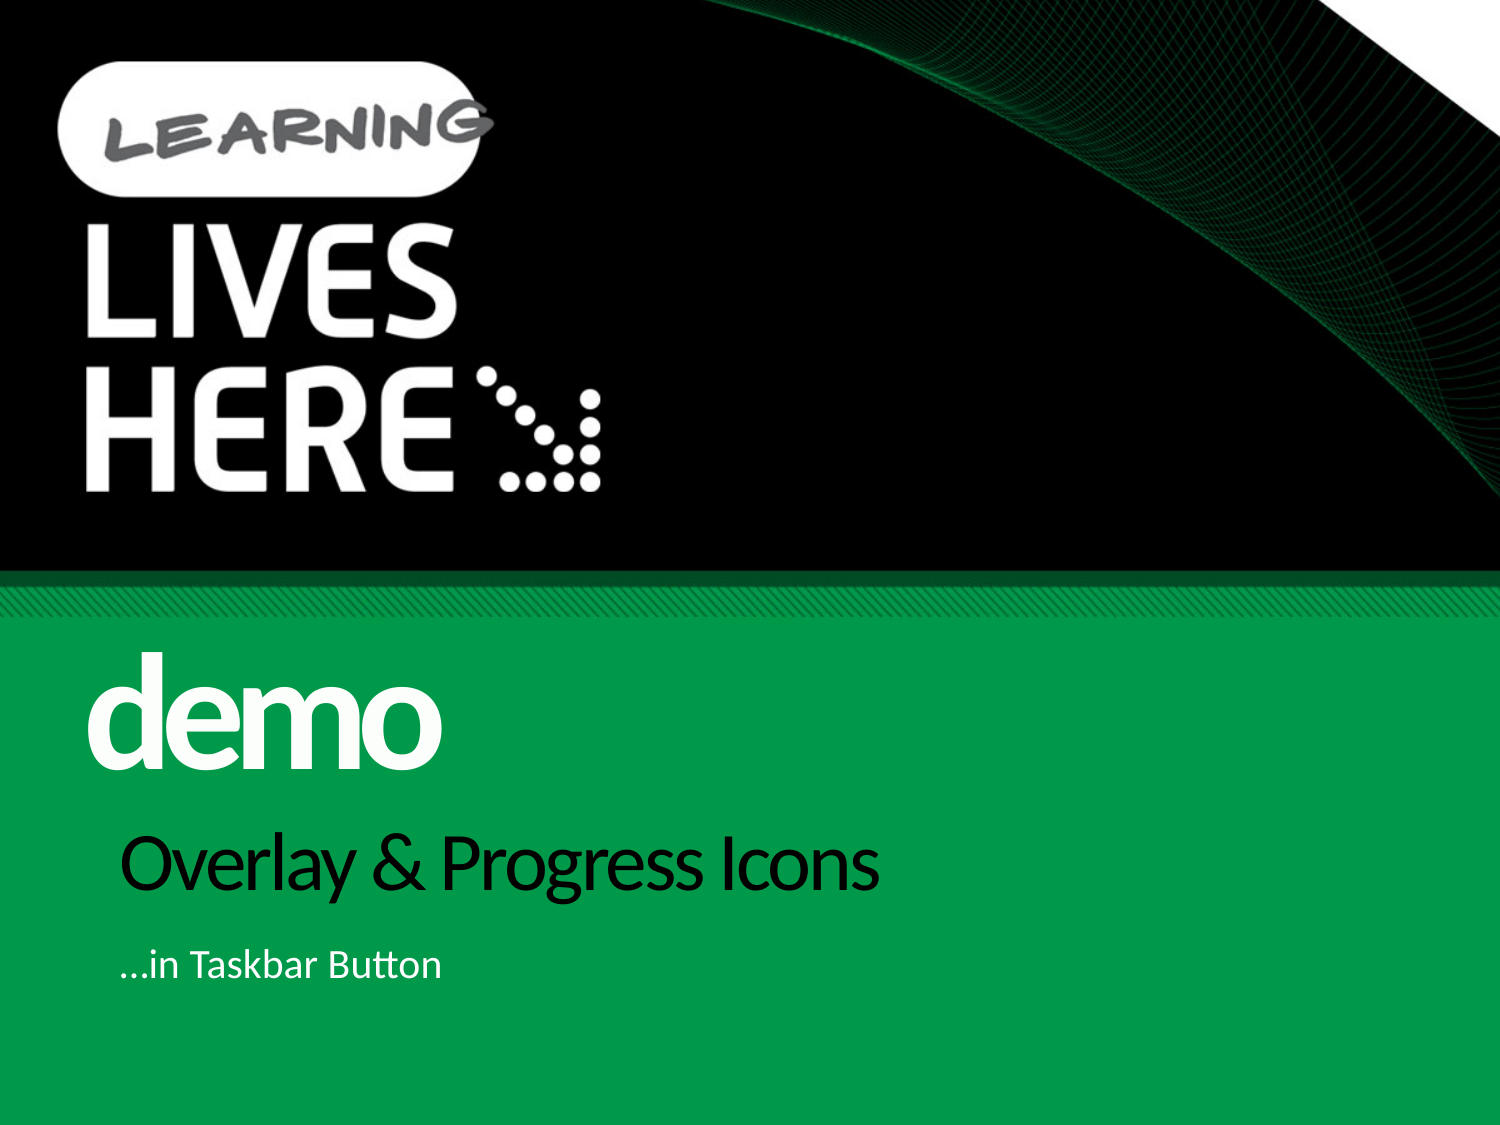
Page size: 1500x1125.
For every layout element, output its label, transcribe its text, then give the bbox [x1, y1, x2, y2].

subtitle …in Taskbar Button [119, 942, 1236, 1019]
list demo [83, 625, 1344, 800]
title Overlay & Progress Icons [119, 818, 1375, 943]
picture [0, 0, 1500, 1125]
